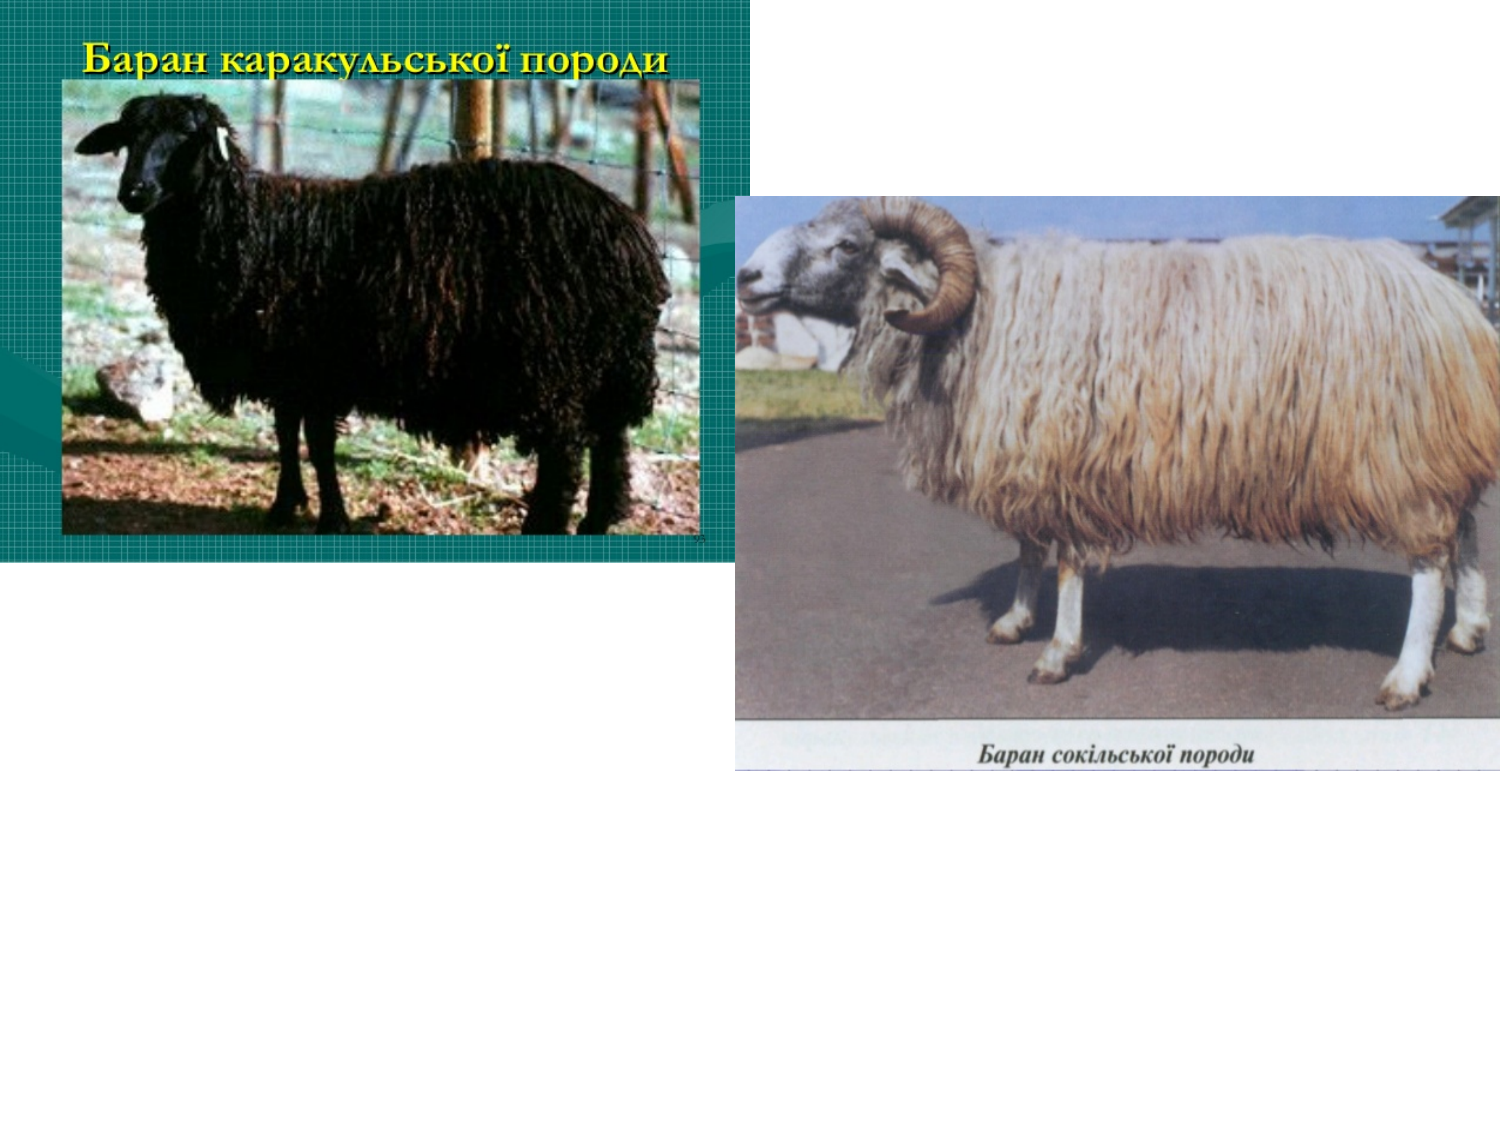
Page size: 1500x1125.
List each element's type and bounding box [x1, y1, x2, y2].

picture [0, 0, 1500, 771]
